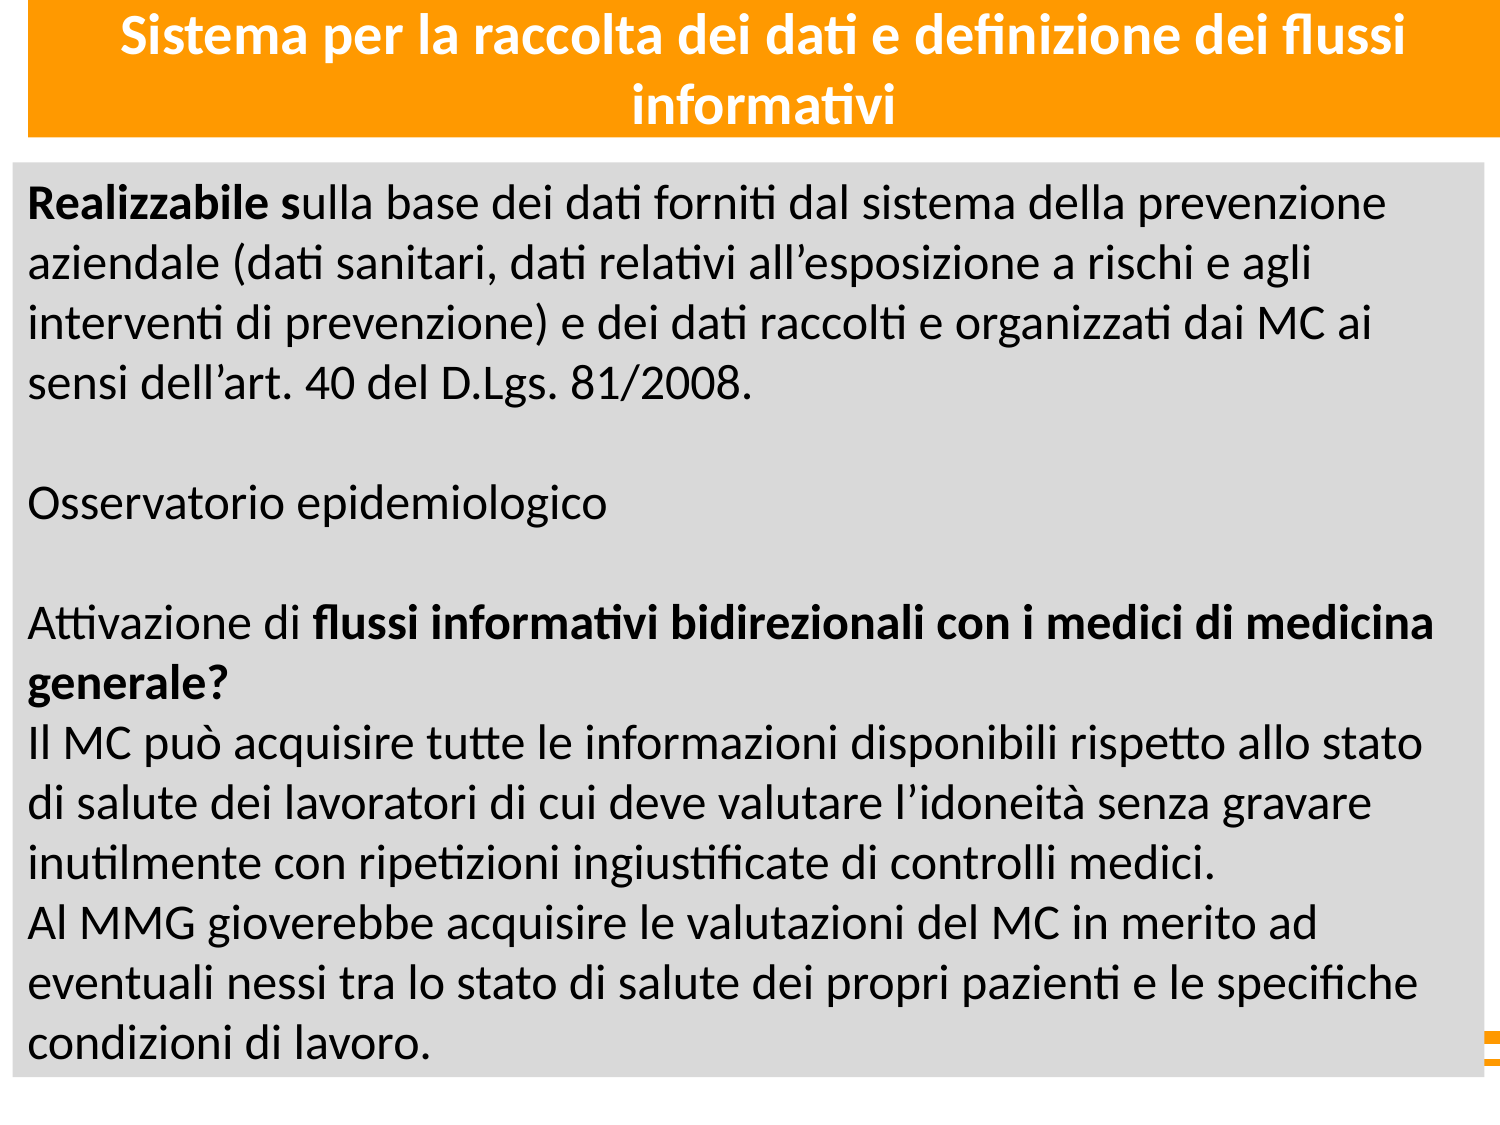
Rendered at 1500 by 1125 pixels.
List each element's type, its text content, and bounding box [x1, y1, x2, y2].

text_box Sistema per la raccolta dei dati e definizione dei flussi informativi [28, 0, 1500, 138]
text_box Realizzabile sulla base dei dati forniti dal sistema della prevenzione aziendale (dati sanitari, dati relativi all’esposizione a rischi e agli interventi di prevenzione) e dei dati raccolti e organizzati dai MC ai sensi dell’art. 40 del D.Lgs. 81/2008. Osservatorio epidemiologico Attivazione di flussi informativi bidirezionali con i medici di medicina generale? Il MC può acquisire tutte le informazioni disponibili rispetto allo stato di salute dei lavoratori di cui deve valutare l’idoneità senza gravare inutilmente con ripetizioni ingiustificate di controlli medici. Al MMG gioverebbe acquisire le valutazioni del MC in merito ad eventuali nessi tra lo stato di salute dei propri pazienti e le specifiche condizioni di lavoro. [12, 162, 1485, 1078]
